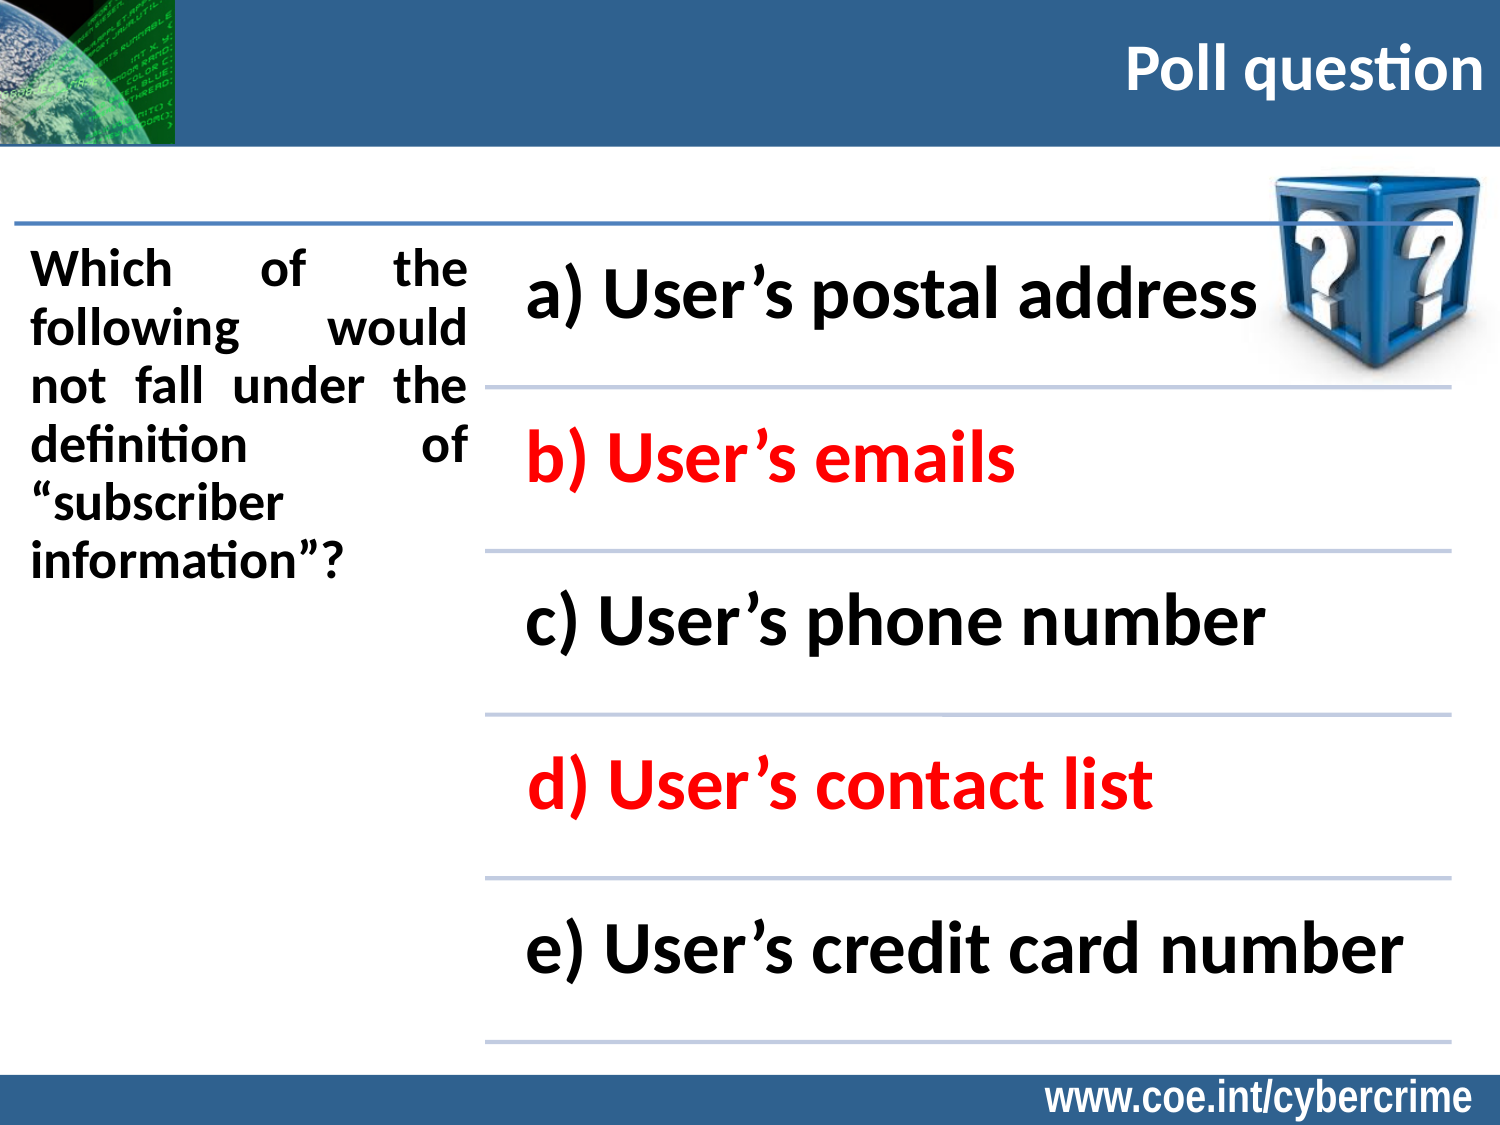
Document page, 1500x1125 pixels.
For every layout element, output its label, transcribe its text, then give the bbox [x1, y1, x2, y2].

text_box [14, 222, 1454, 1053]
text_box [0, 1073, 1030, 1125]
text_box www.coe.int/cybercrime [1030, 1059, 1500, 1125]
text_box Poll question [177, 0, 1500, 149]
picture [0, 0, 175, 144]
picture [1227, 115, 1500, 406]
